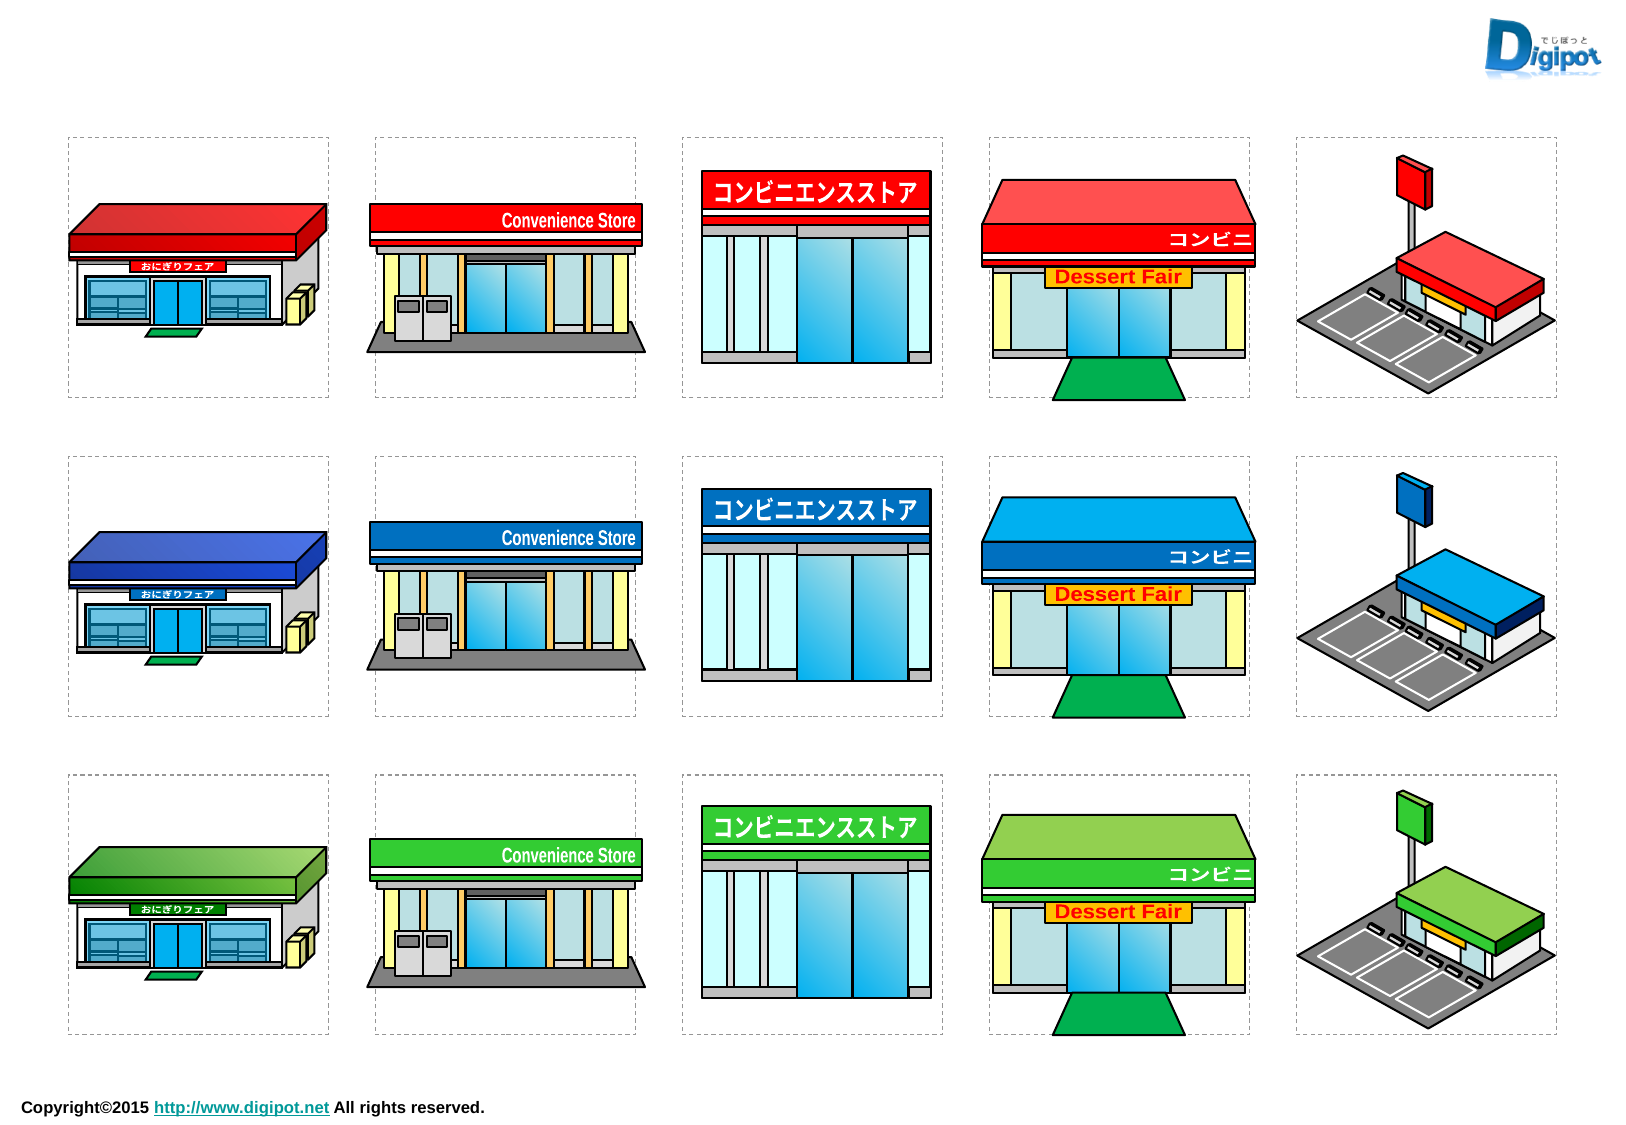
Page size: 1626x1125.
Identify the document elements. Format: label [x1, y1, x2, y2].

text_box [366, 521, 646, 670]
text_box [981, 814, 1256, 1036]
text_box [701, 805, 931, 999]
text_box [981, 497, 1256, 718]
text_box [1314, 157, 1544, 385]
text_box [701, 488, 931, 681]
text_box [69, 846, 327, 980]
text_box [981, 179, 1256, 401]
text_box [366, 838, 646, 988]
text_box [69, 531, 327, 665]
picture [1485, 18, 1602, 82]
text_box [701, 170, 931, 364]
text_box [1314, 792, 1544, 1020]
text_box [1314, 475, 1544, 703]
text_box [366, 204, 646, 353]
text_box [69, 204, 327, 337]
